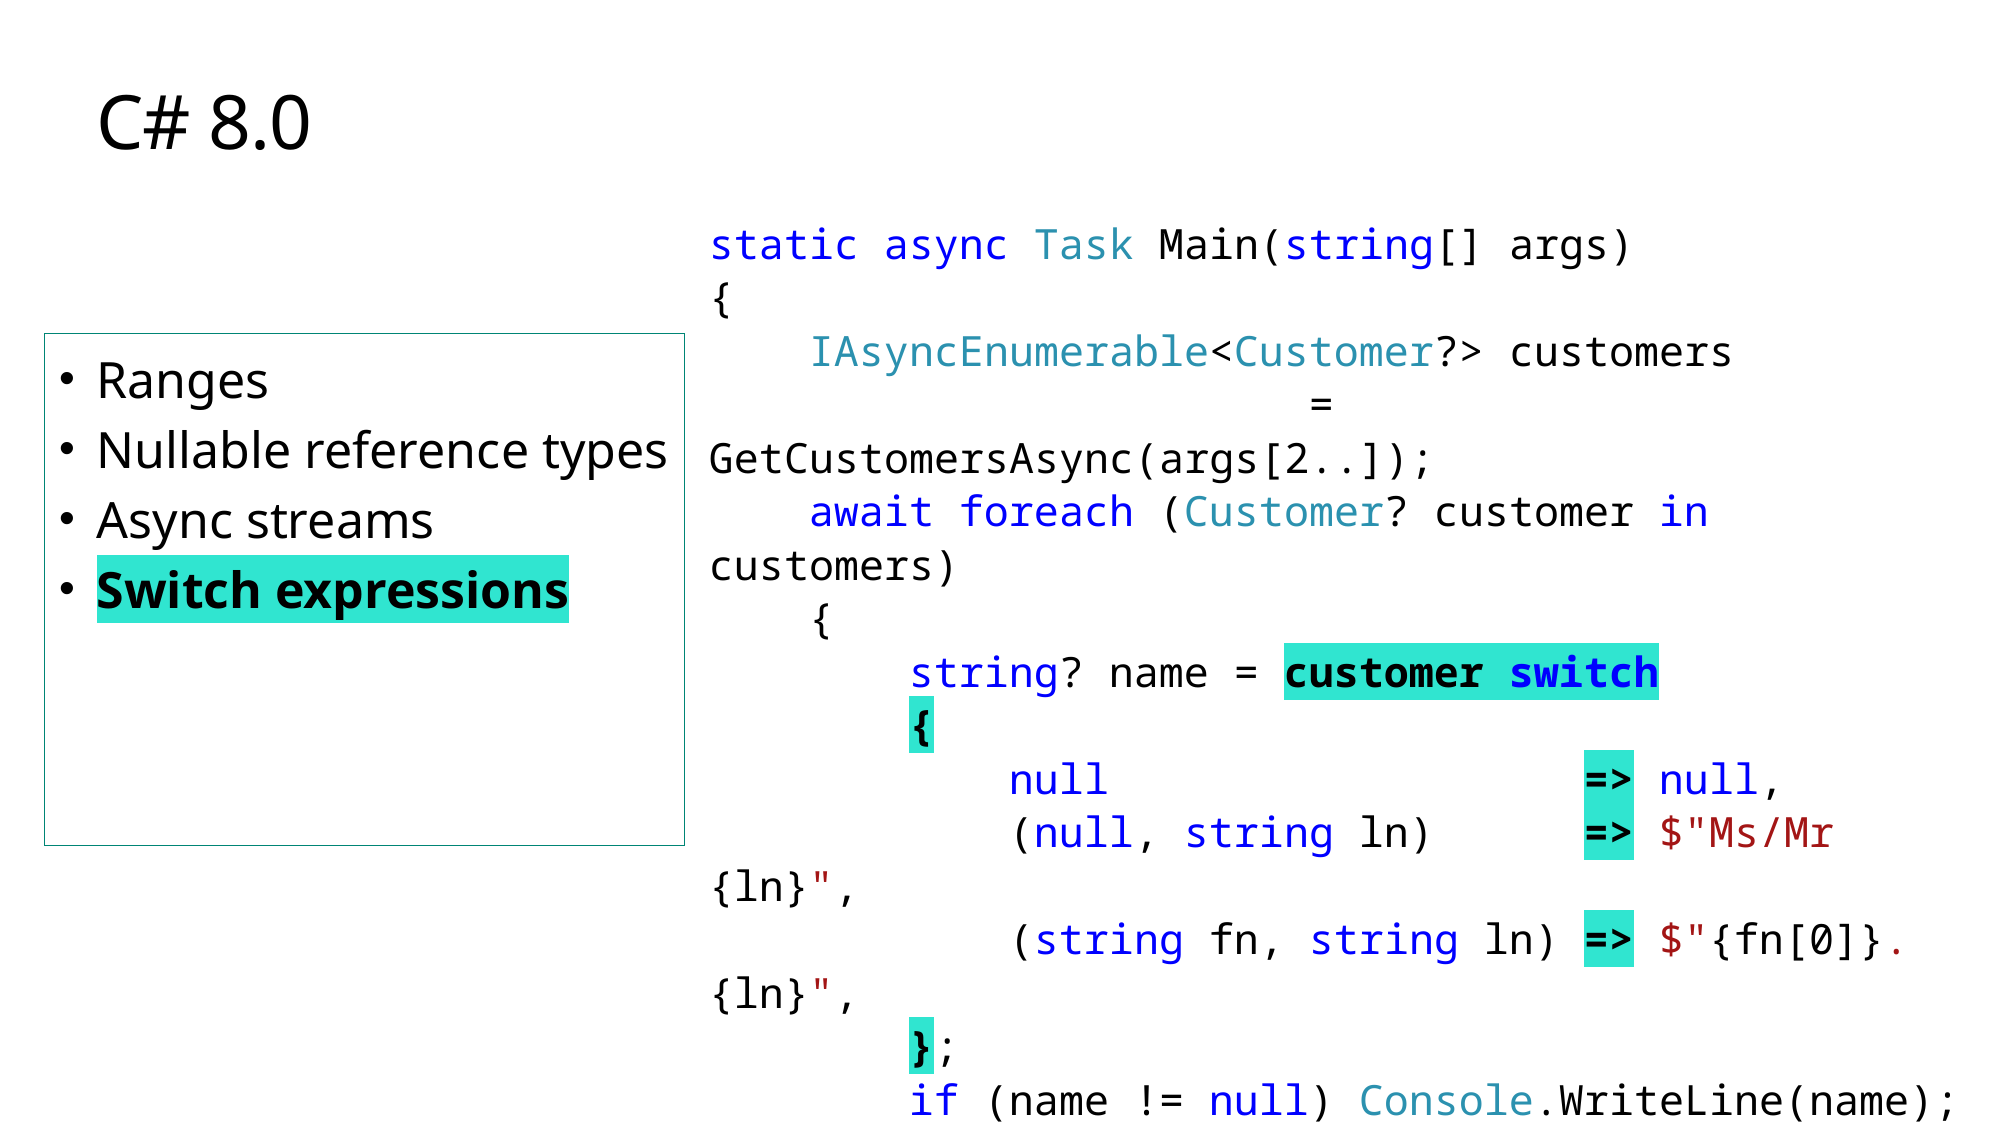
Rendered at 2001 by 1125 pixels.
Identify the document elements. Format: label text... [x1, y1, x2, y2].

list Ranges Nullable reference types Async streams Switch expressions [44, 333, 684, 846]
title C# 8.0 [96, 75, 1904, 166]
text_box static async Task Main(string[] args) { IAsyncEnumerable<Customer?> customers = GetCustomersAsync(args[2..]); await foreach (Customer? customer in customers) { string? name = customer switch { null => null, (null, string ln) => $"Ms/Mr {ln}", (string fn, string ln) => $"{fn[0]}. {ln}", }; if (name != null) Console.WriteLine(name); } } [684, 199, 2000, 1125]
